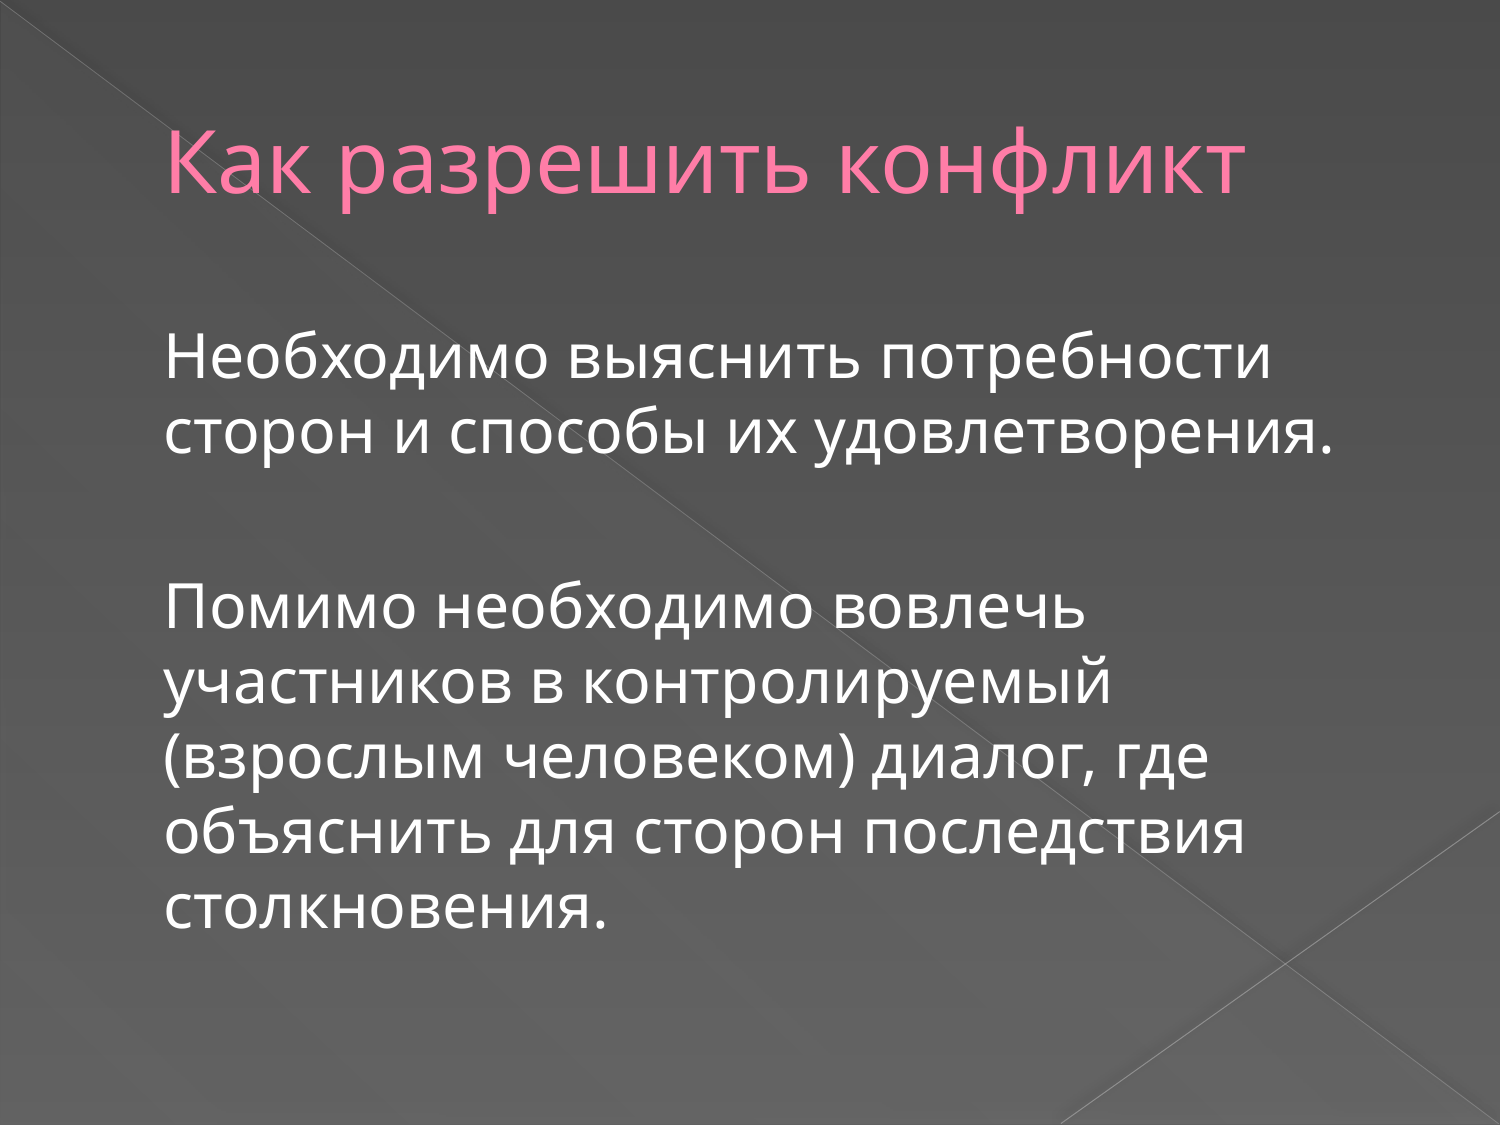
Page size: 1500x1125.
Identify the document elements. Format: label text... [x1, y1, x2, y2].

title Как разрешить конфликт [75, 43, 1425, 274]
list Необходимо выяснить потребности сторон и способы их удовлетворения. Помимо необходимо вовлечь участников в контролируемый (взрослым человеком) диалог, где объяснить для сторон последствия столкновения. [75, 308, 1425, 1059]
